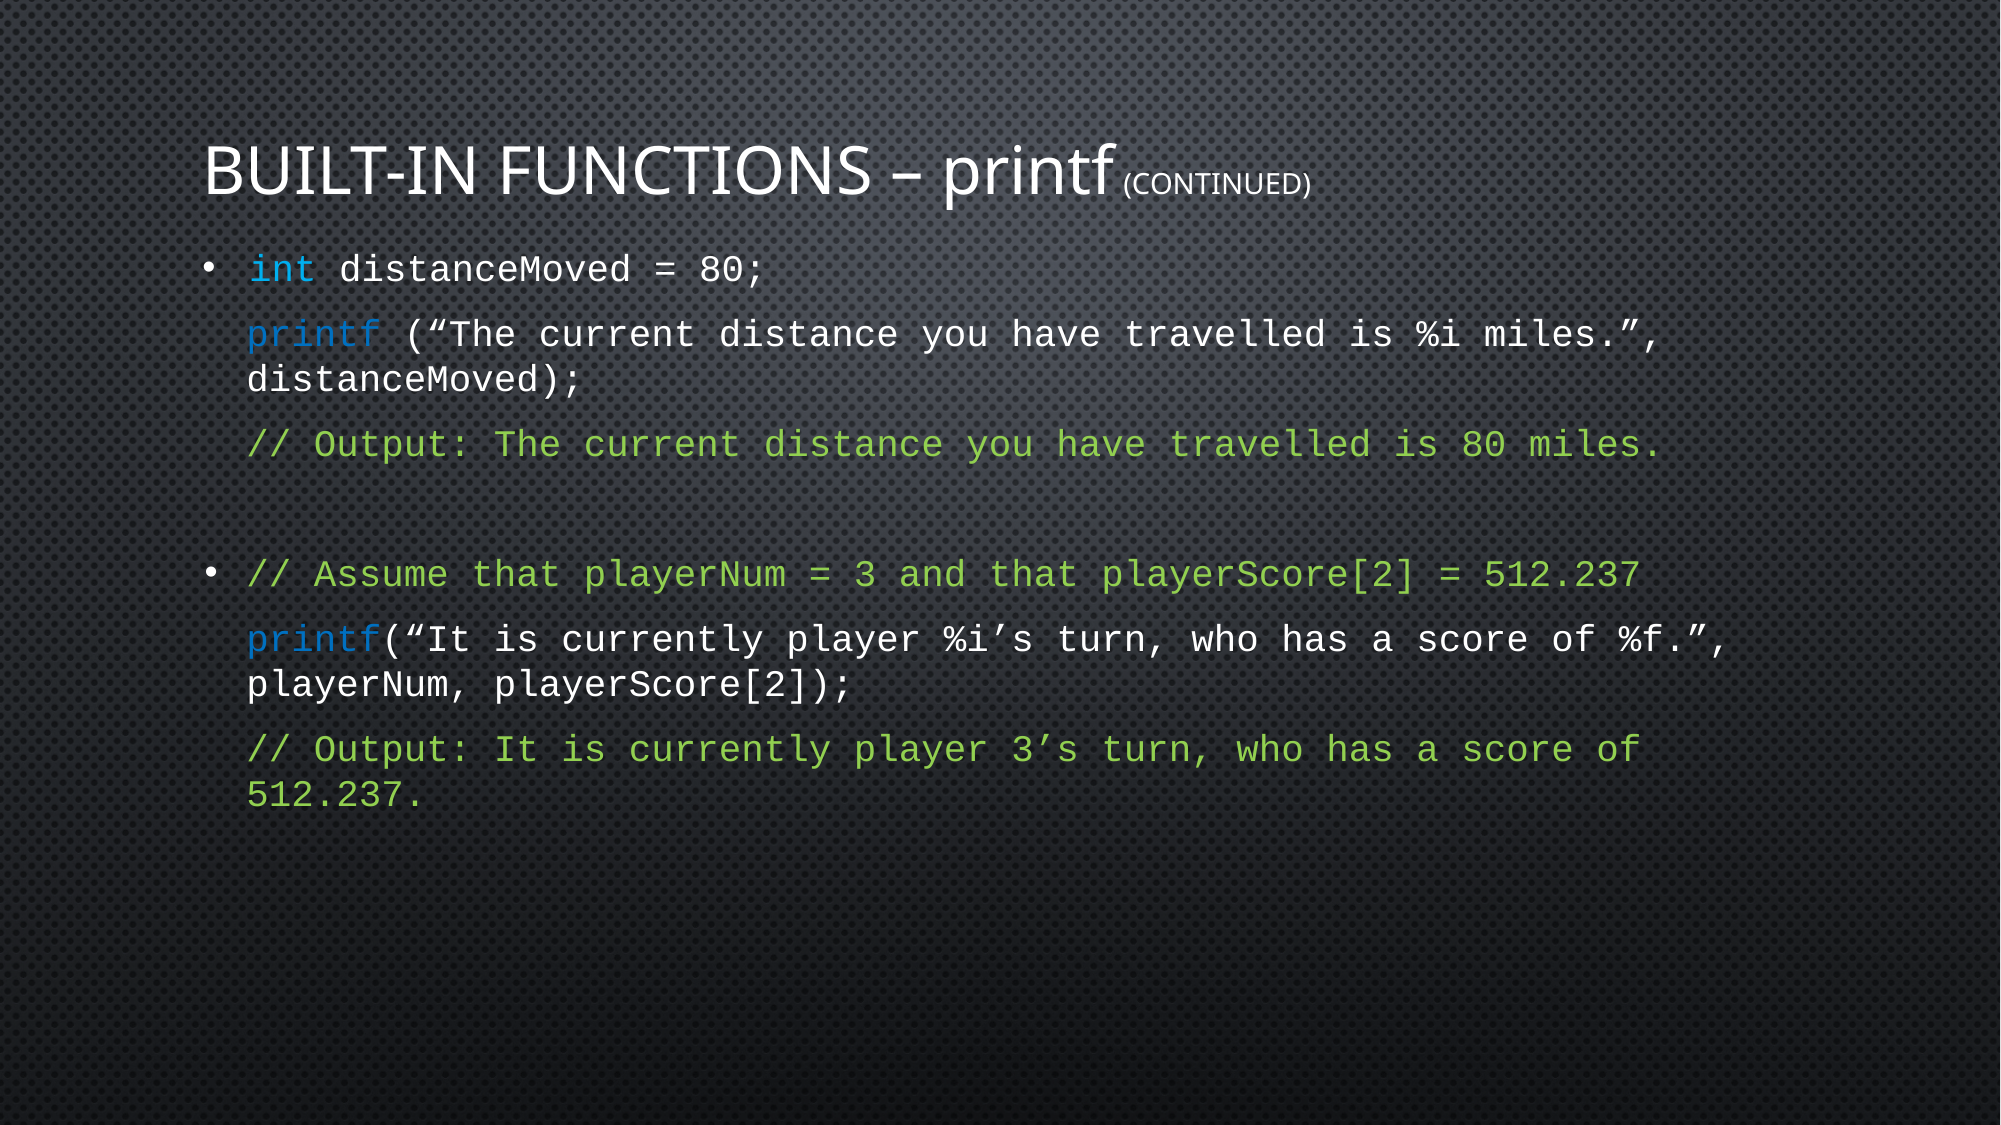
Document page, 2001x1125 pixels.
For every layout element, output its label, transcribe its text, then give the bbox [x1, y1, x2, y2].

list int distanceMoved = 80; printf (“The current distance you have travelled is %i miles.”, distanceMoved); // Output: The current distance you have travelled is 80 miles. // Assume that playerNum = 3 and that playerScore[2] = 512.237 printf(“It is currently player %i’s turn, who has a score of %f.”, playerNum, playerScore[2]); // Output: It is currently player 3’s turn, who has a score of 512.237. [187, 236, 1855, 950]
title BUILT-IN FUNCTIONS – printf (Continued) [187, 99, 1813, 236]
